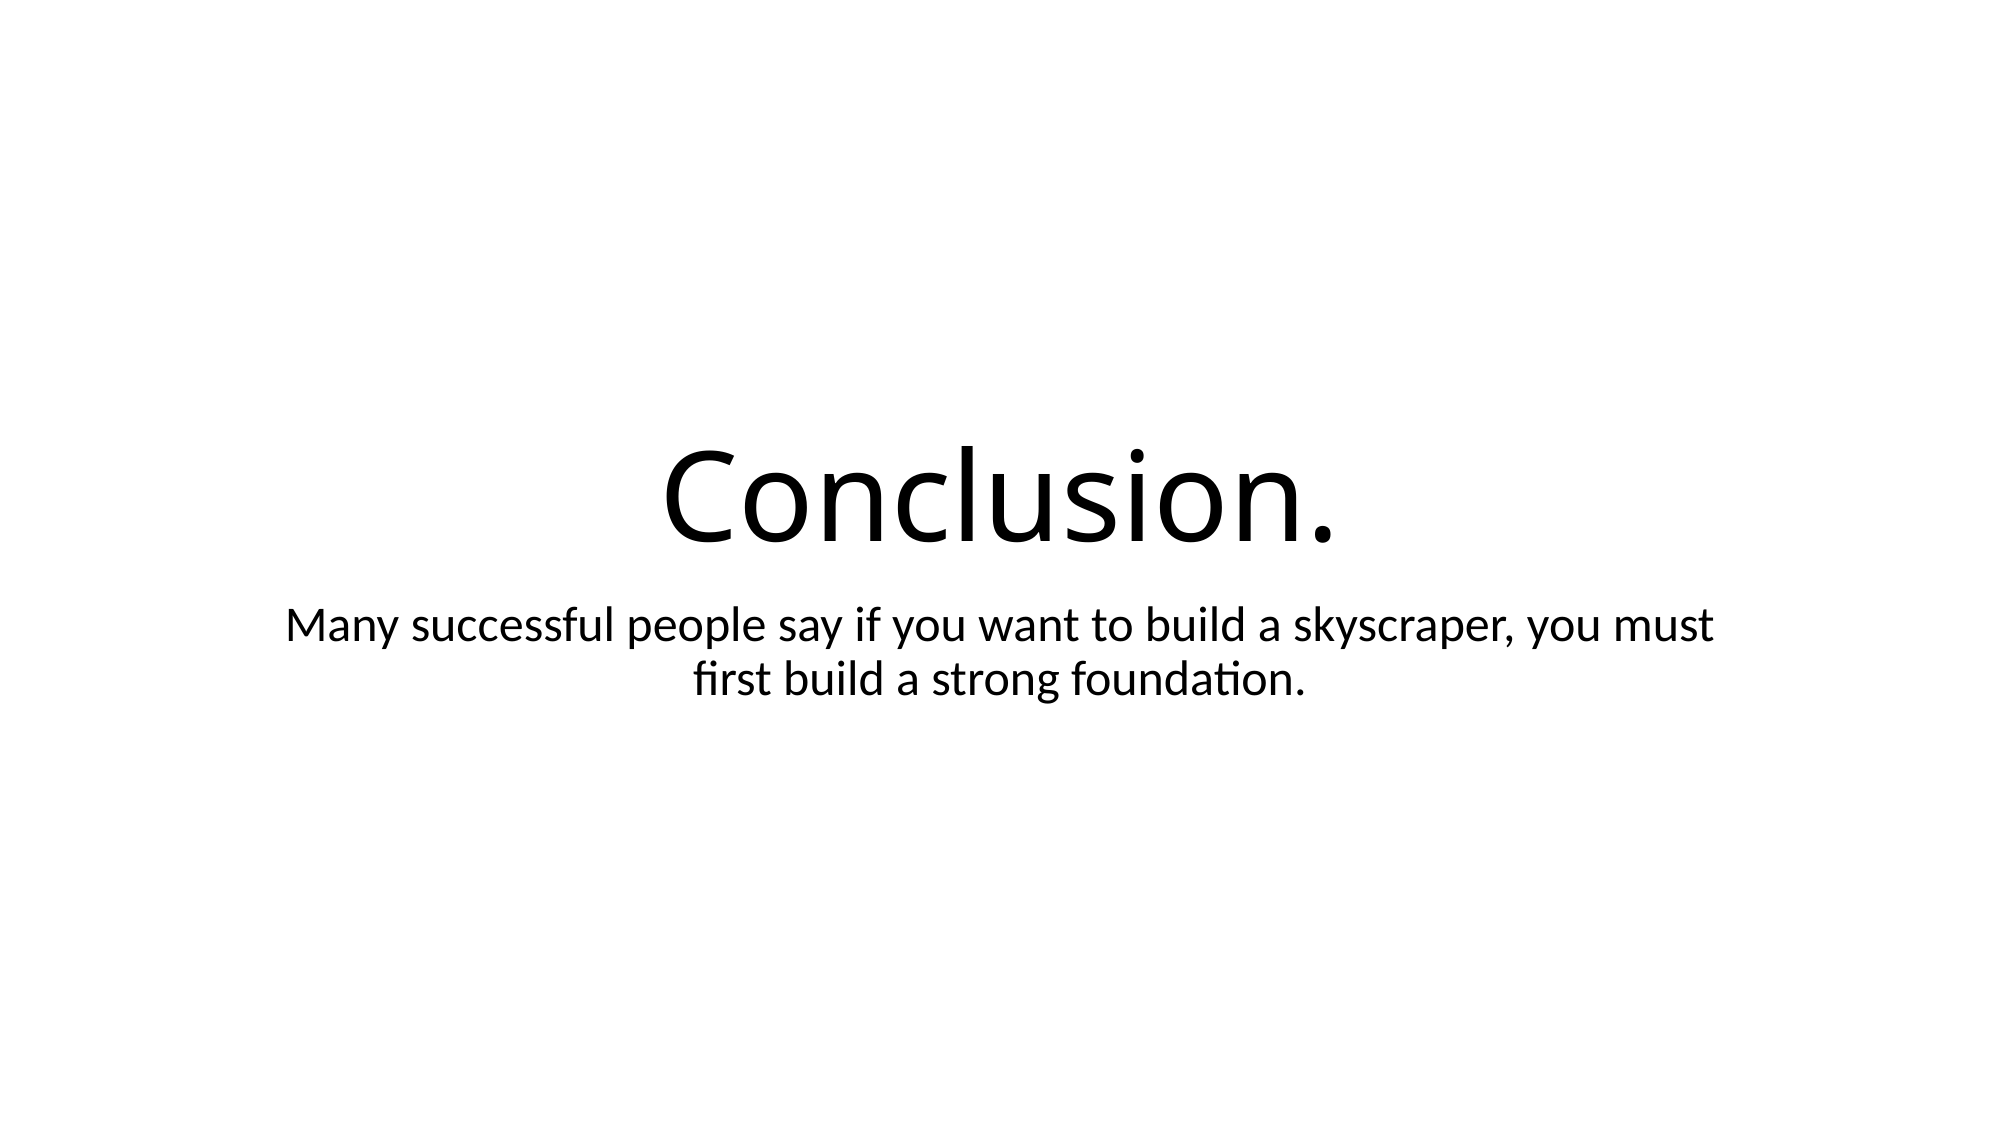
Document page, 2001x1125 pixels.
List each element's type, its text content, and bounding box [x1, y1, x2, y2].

subtitle Many successful people say if you want to build a skyscraper, you must first build a strong foundation. [249, 590, 1750, 863]
title Conclusion. [249, 184, 1750, 576]
